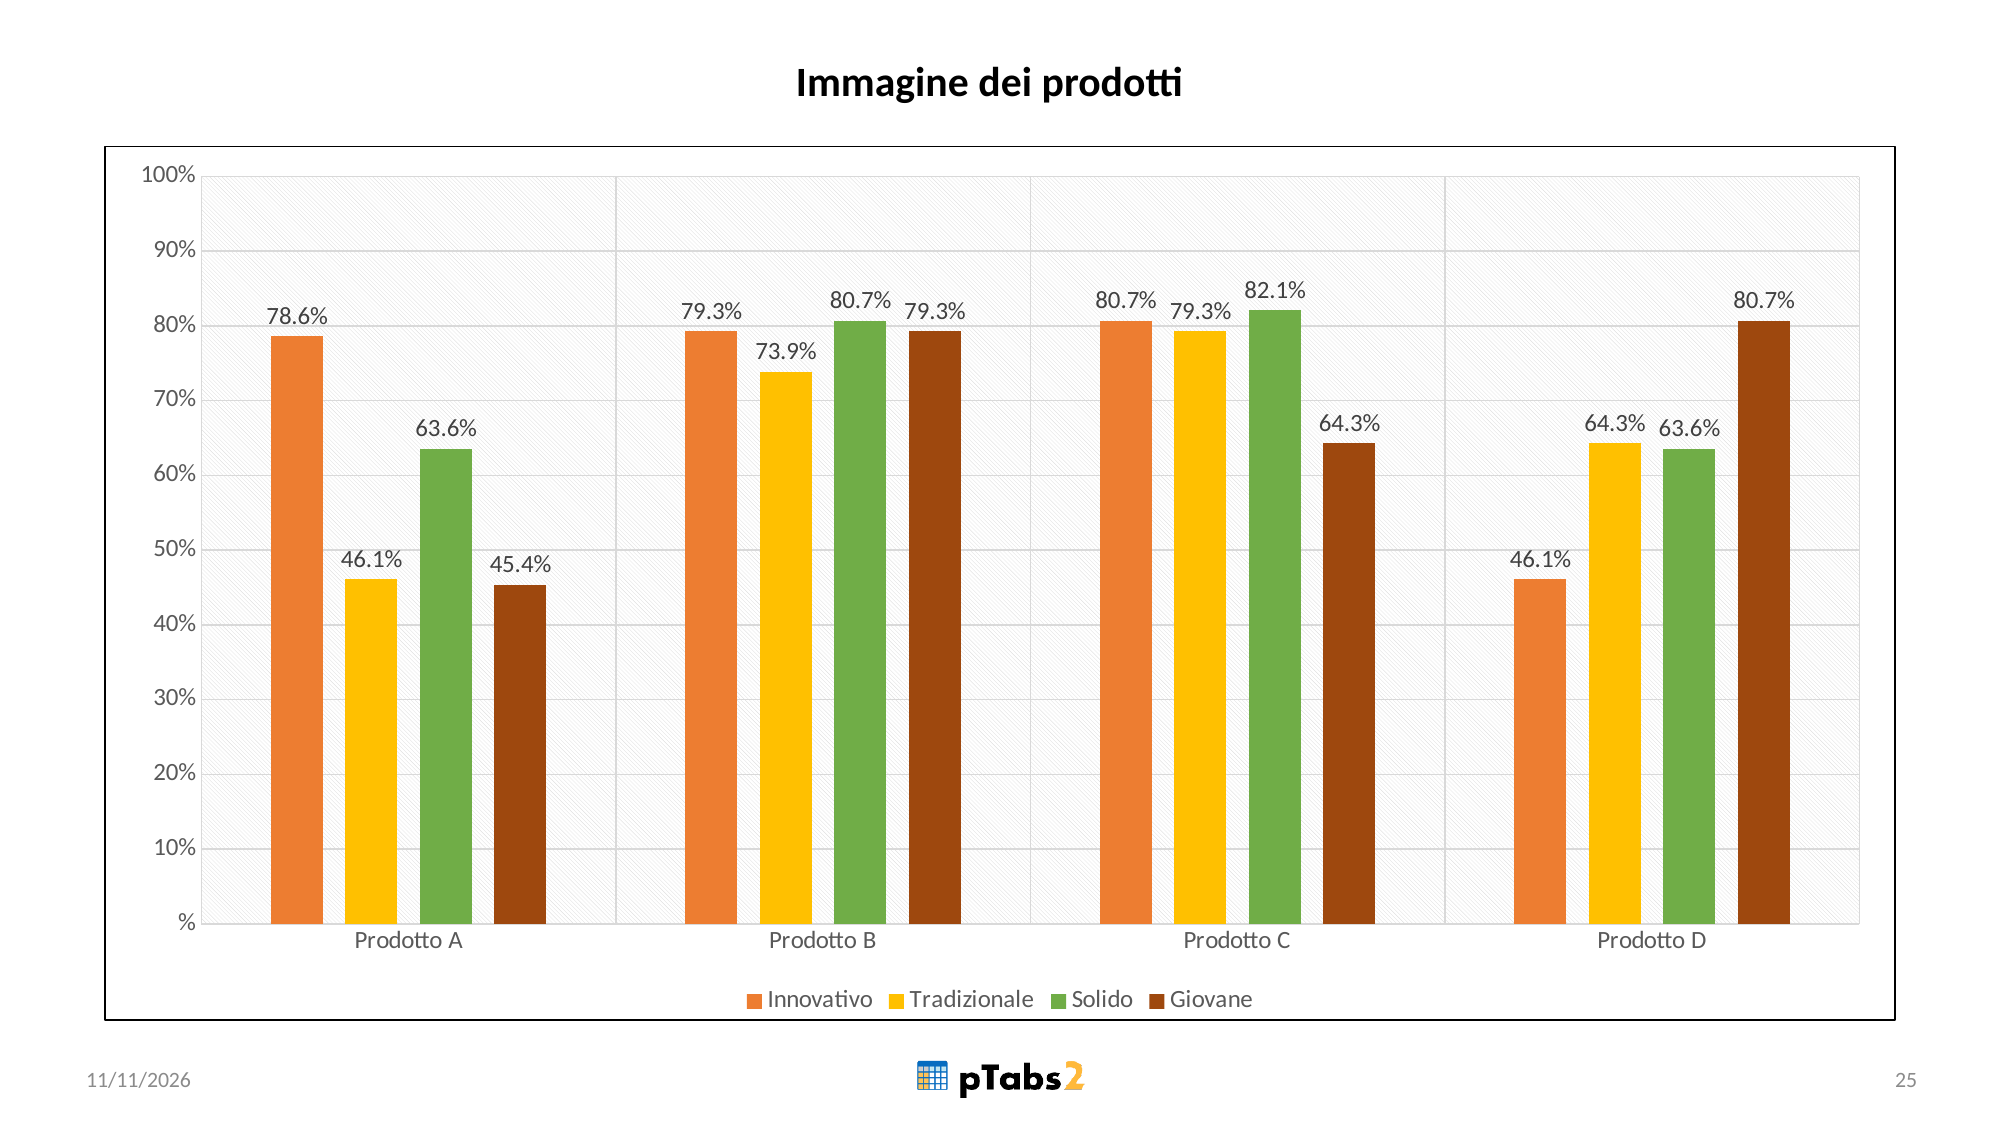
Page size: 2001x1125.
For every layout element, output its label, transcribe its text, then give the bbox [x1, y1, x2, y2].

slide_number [70, 1055, 512, 1103]
title Immagine dei prodotti [104, 52, 1875, 115]
chart [104, 145, 1896, 1021]
slide_number 25 [1482, 1055, 1933, 1103]
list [913, 1058, 1087, 1100]
